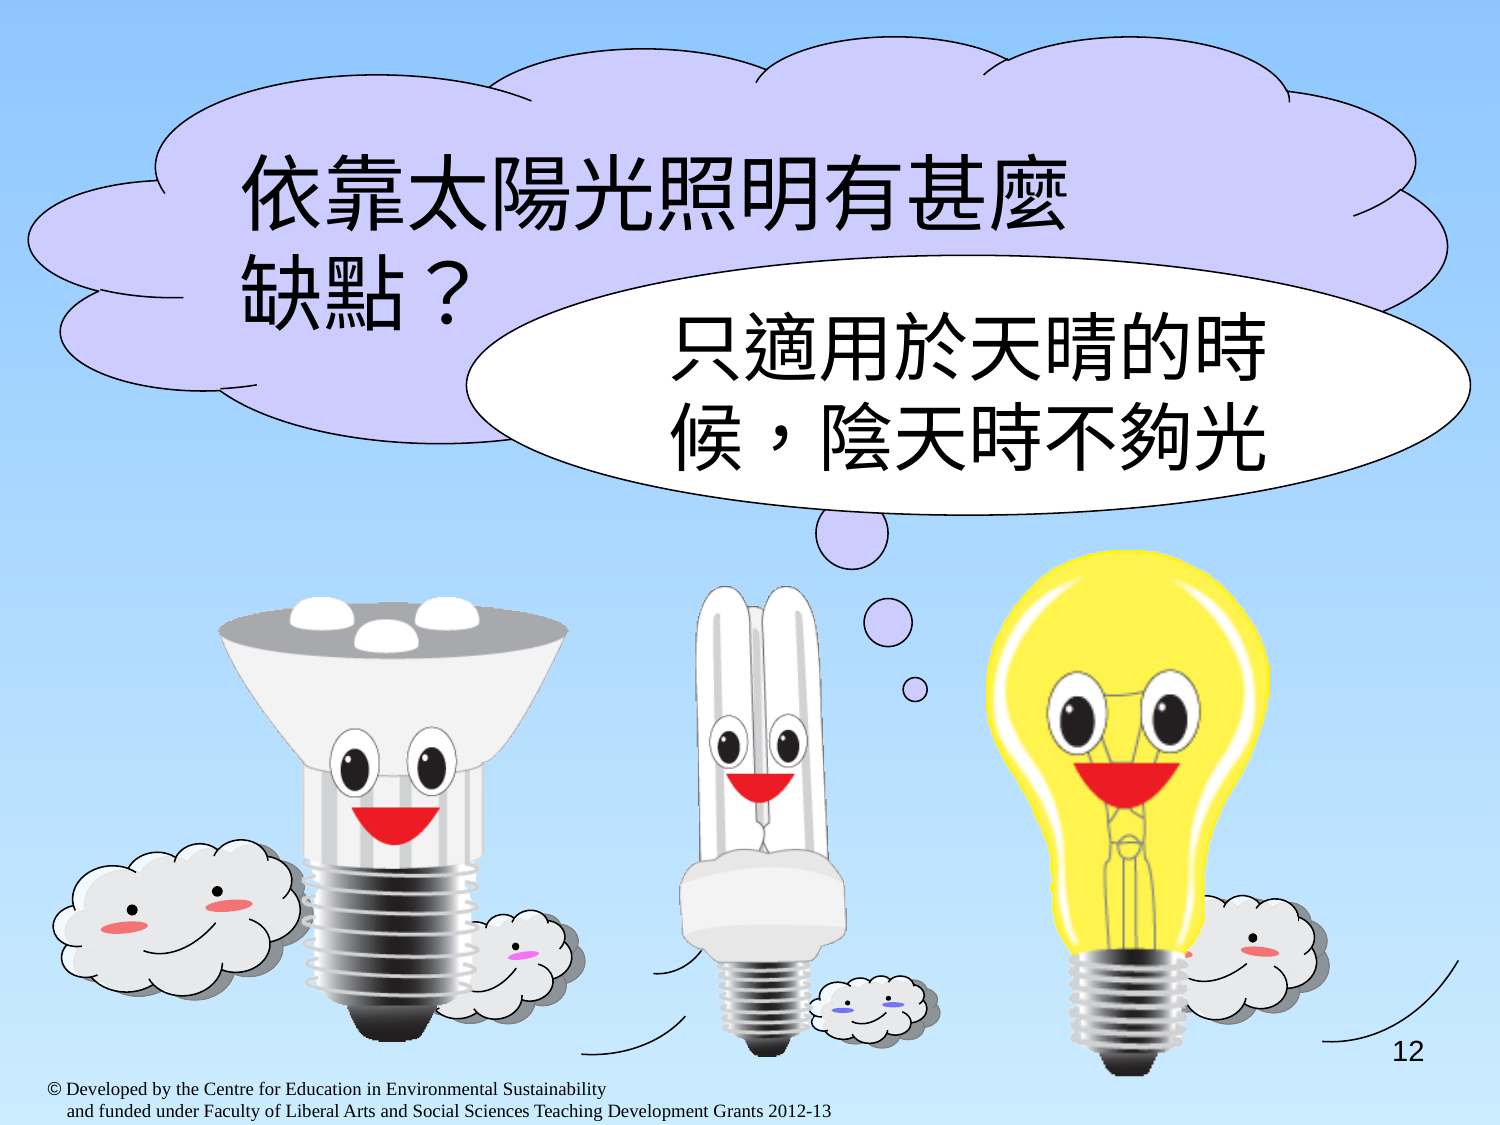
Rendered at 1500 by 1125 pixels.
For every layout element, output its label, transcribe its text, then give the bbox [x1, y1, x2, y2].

text_box © Developed by the Centre for Education in Environmental Sustainability and funded under Faculty of Liberal Arts and Social Sciences Teaching Development Grants 2012-13 [33, 1069, 852, 1125]
picture [678, 585, 847, 1057]
slide_number 12 [1143, 1024, 1440, 1103]
text_box 依靠太陽光照明有甚麼缺點？ [815, 510, 889, 570]
text_box 只適用於天晴的時候，陰天時不夠光 [466, 255, 1471, 516]
text_box 依靠太陽光照明有甚麼缺點？ [903, 677, 928, 702]
picture [218, 597, 569, 1042]
text_box 依靠太陽光照明有甚麼缺點？ [864, 598, 913, 647]
picture [985, 550, 1270, 1079]
text_box 依靠太陽光照明有甚麼缺點？ [28, 36, 1448, 444]
